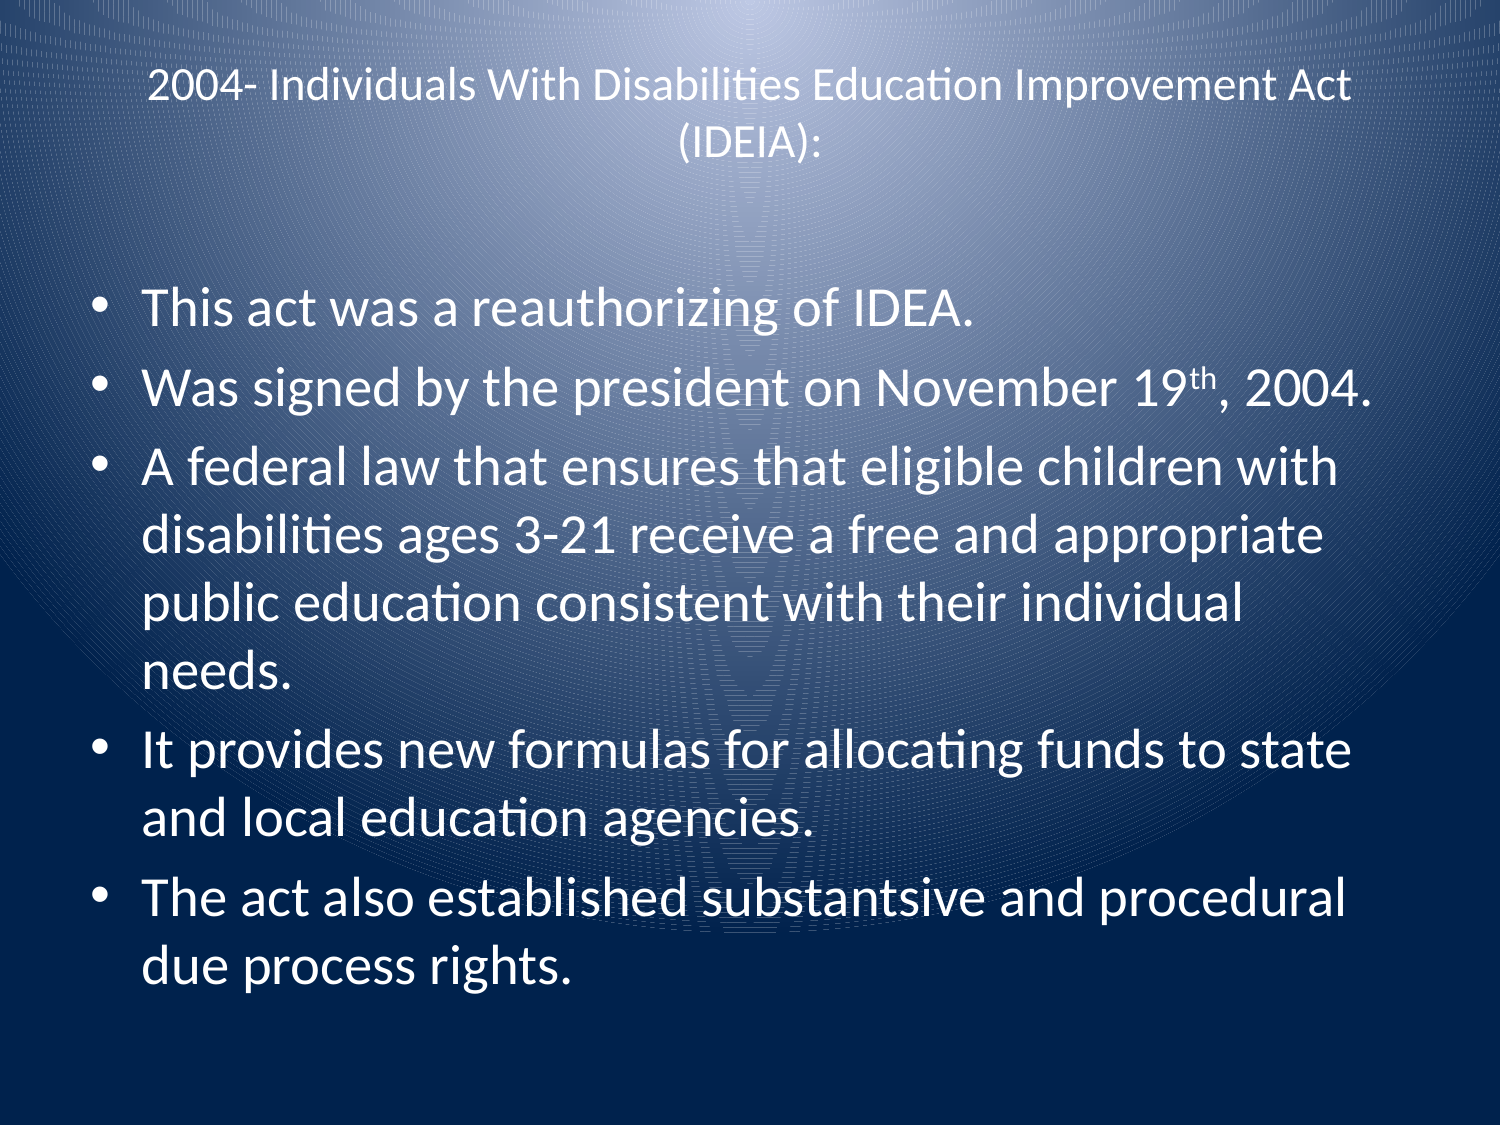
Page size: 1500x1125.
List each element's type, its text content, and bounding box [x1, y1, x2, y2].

title 2004- Individuals With Disabilities Education Improvement Act (IDEIA): [75, 45, 1425, 233]
list This act was a reauthorizing of IDEA. Was signed by the president on November 19th, 2004. A federal law that ensures that eligible children with disabilities ages 3-21 receive a free and appropriate public education consistent with their individual needs. It provides new formulas for allocating funds to state and local education agencies. The act also established substantsive and procedural due process rights. [75, 262, 1425, 1005]
